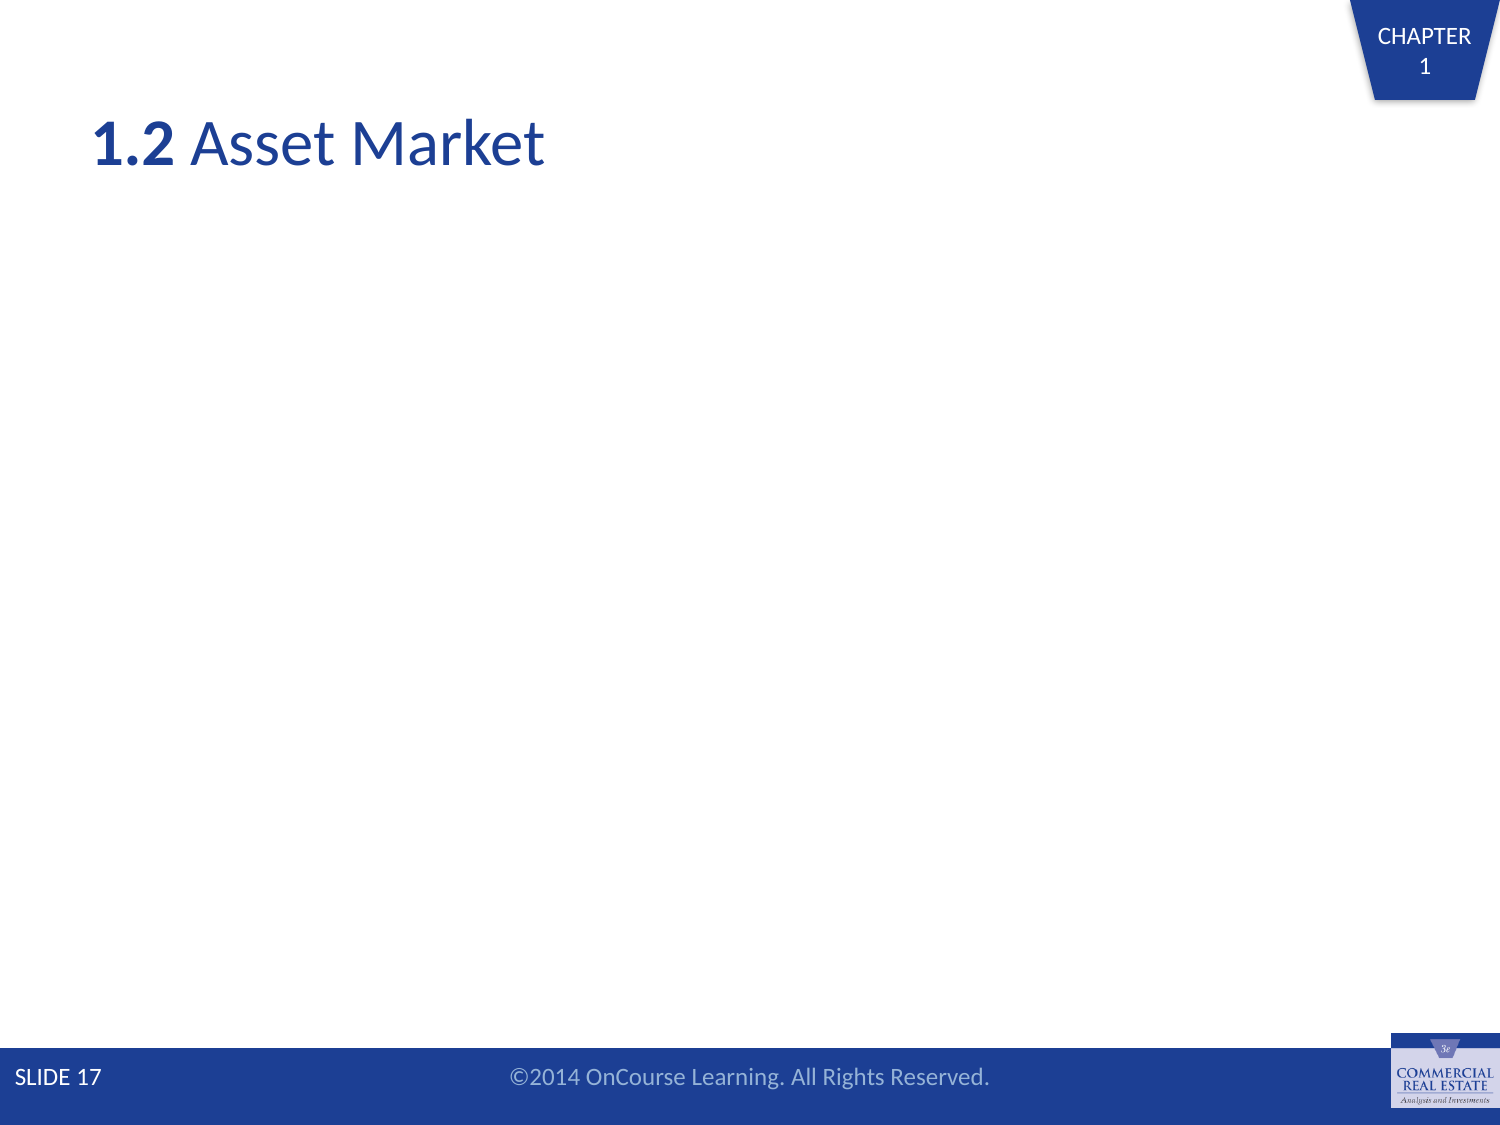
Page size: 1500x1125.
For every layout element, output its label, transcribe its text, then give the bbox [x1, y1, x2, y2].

picture [1391, 1033, 1500, 1108]
title 1.2 Asset Market [75, 45, 1350, 233]
slide_number SLIDE 17 [0, 1052, 350, 1113]
